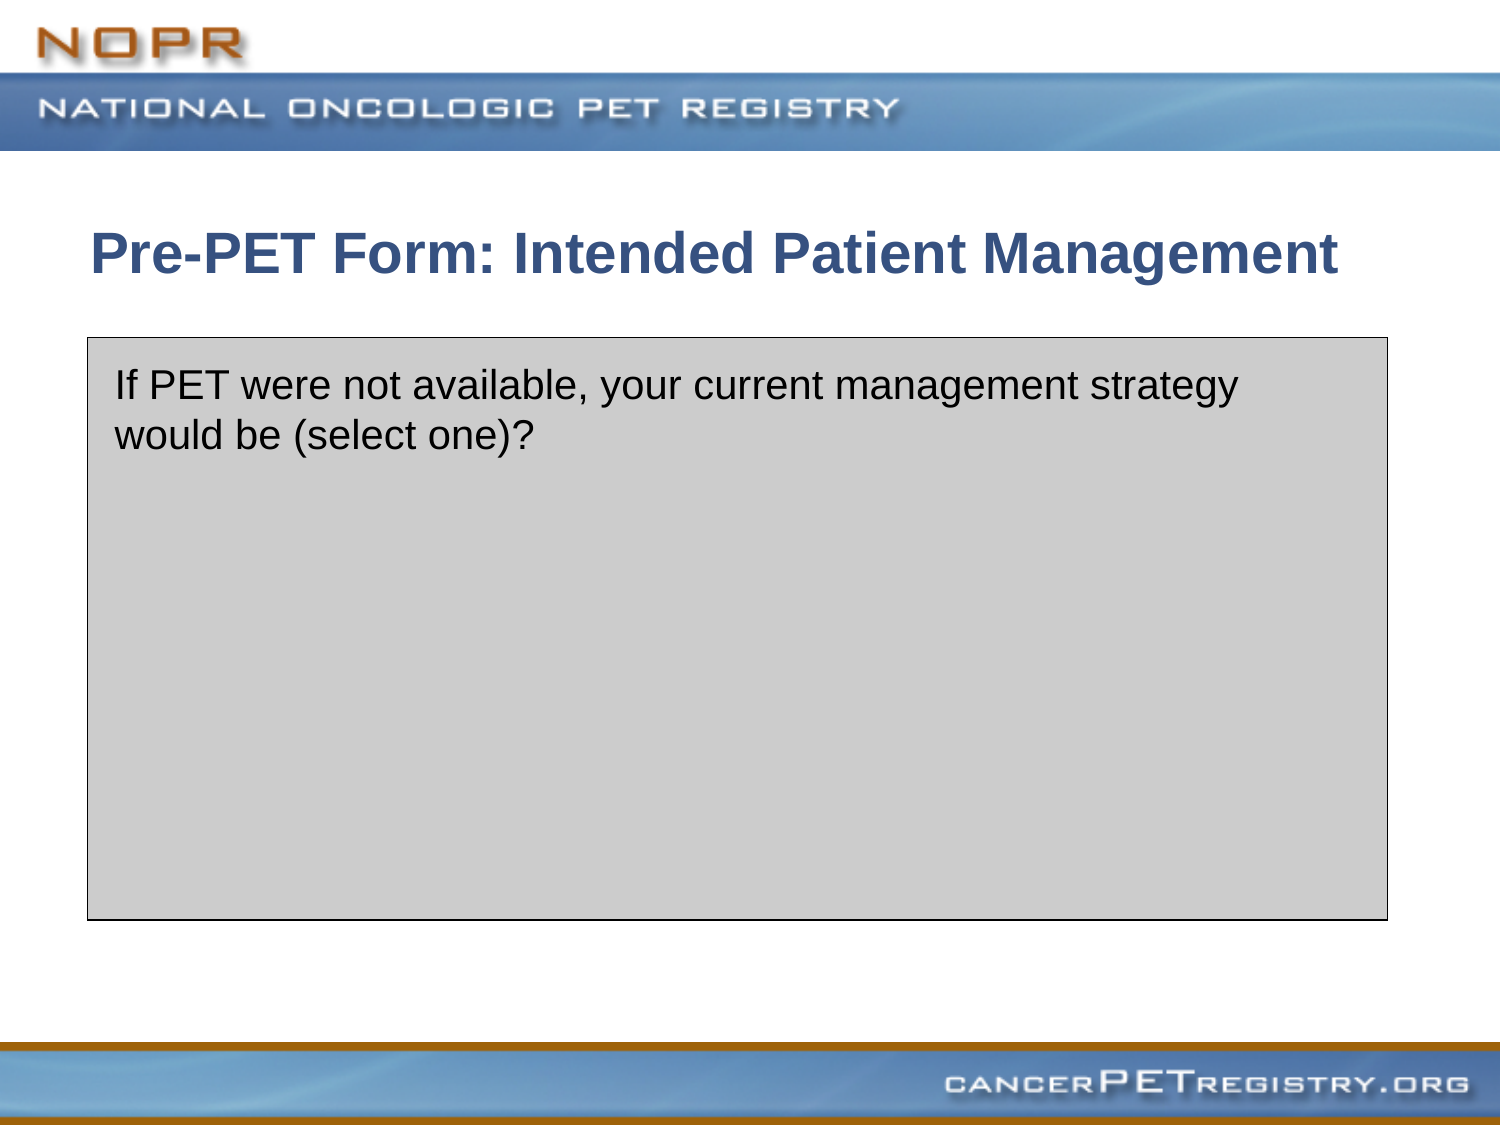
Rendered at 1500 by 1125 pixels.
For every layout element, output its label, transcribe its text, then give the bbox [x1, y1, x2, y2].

text_box [87, 337, 1388, 921]
picture [0, 24, 1500, 151]
title Pre-PET Form: Intended Patient Management [74, 199, 1401, 301]
text_box If PET were not available, your current management strategy would be (select one)? [99, 350, 1313, 466]
picture [0, 1042, 1500, 1125]
